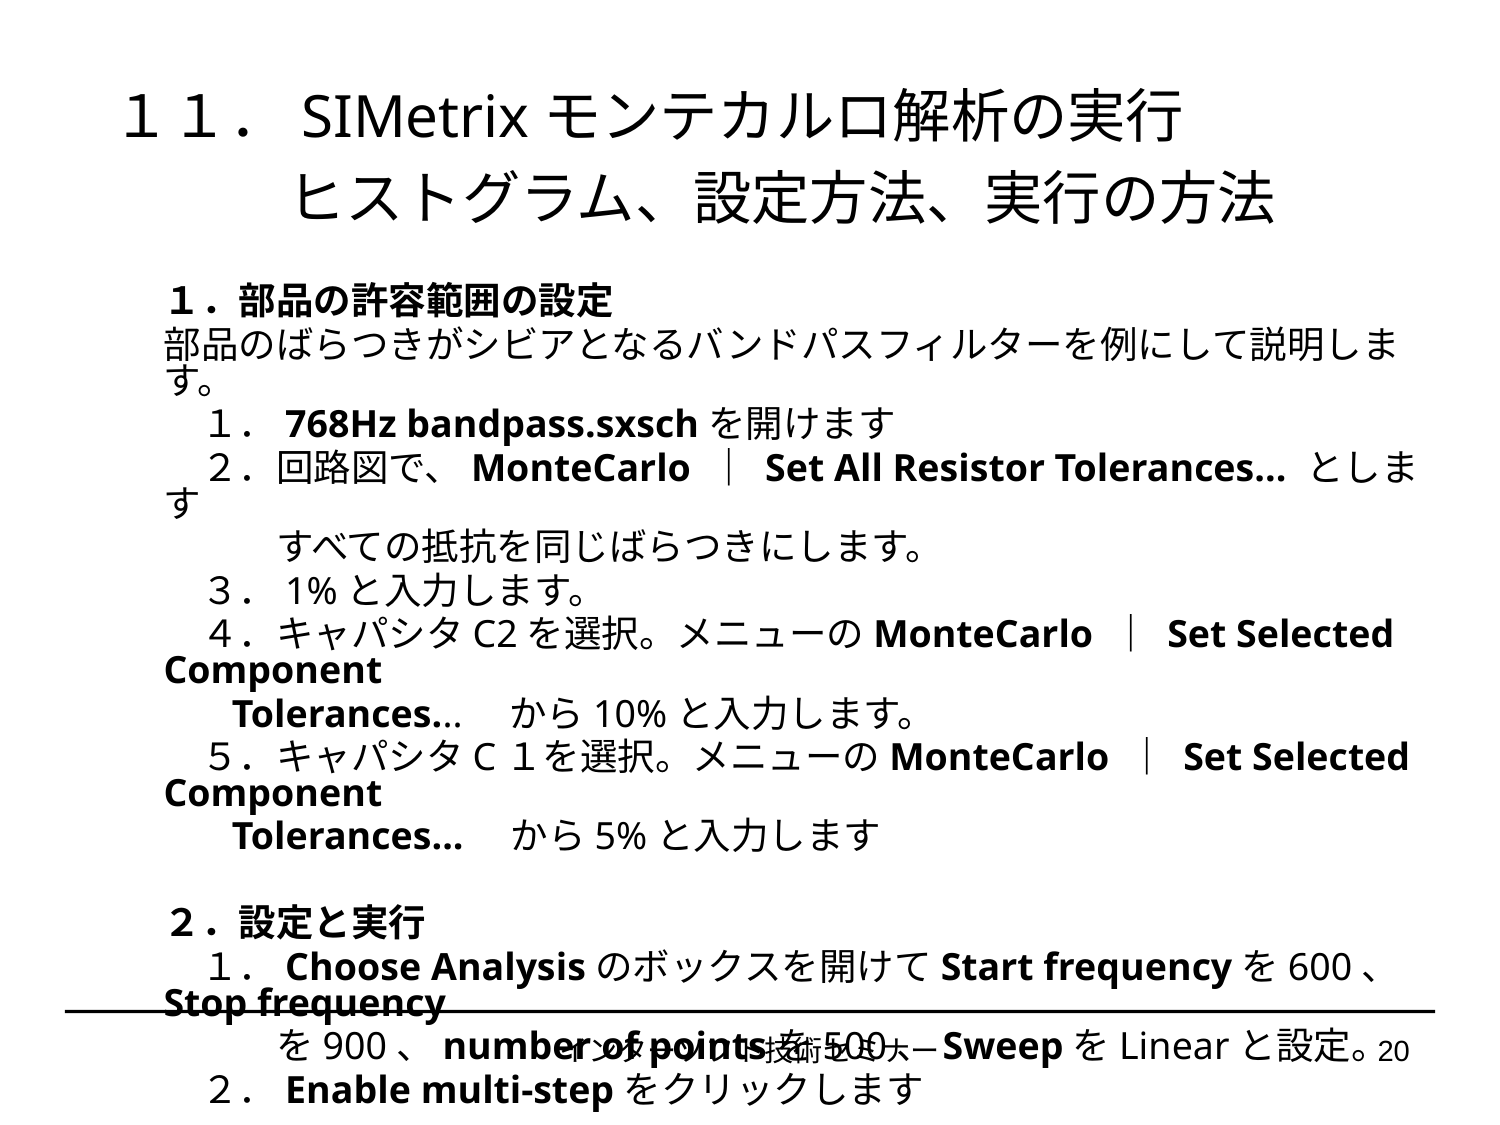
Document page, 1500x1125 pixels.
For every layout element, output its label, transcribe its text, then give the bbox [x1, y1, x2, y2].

text_box １．部品の許容範囲の設定 部品のばらつきがシビアとなるバンドパスフィルターを例にして説明します。 １．768Hz bandpass.sxschを開けます ２．回路図で、MonteCarlo ｜ Set All Resistor Tolerances... とします すべての抵抗を同じばらつきにします。 ３．1%と入力します。 ４．キャパシタC2を選択。メニューのMonteCarlo ｜ Set Selected Component Tolerances... から10%と入力します。 ５．キャパシタC１を選択。メニューのMonteCarlo ｜ Set Selected Component Tolerances... から5%と入力します ２．設定と実行 １．Choose Analysisのボックスを開けてStart frequencyを600、Stop frequency を900、number of pointsを500、SweepをLinearと設定。 ２．Enable multi-stepをクリックします [73, 278, 1436, 999]
list １１．SIMetrixモンテカルロ解析の実行 ヒストグラム、設定方法、実行の方法 [97, 71, 1432, 244]
slide_number 20 [1074, 1024, 1425, 1103]
footer インターソフト技術セミナー [512, 1024, 988, 1103]
text_box [64, 1009, 1436, 1014]
